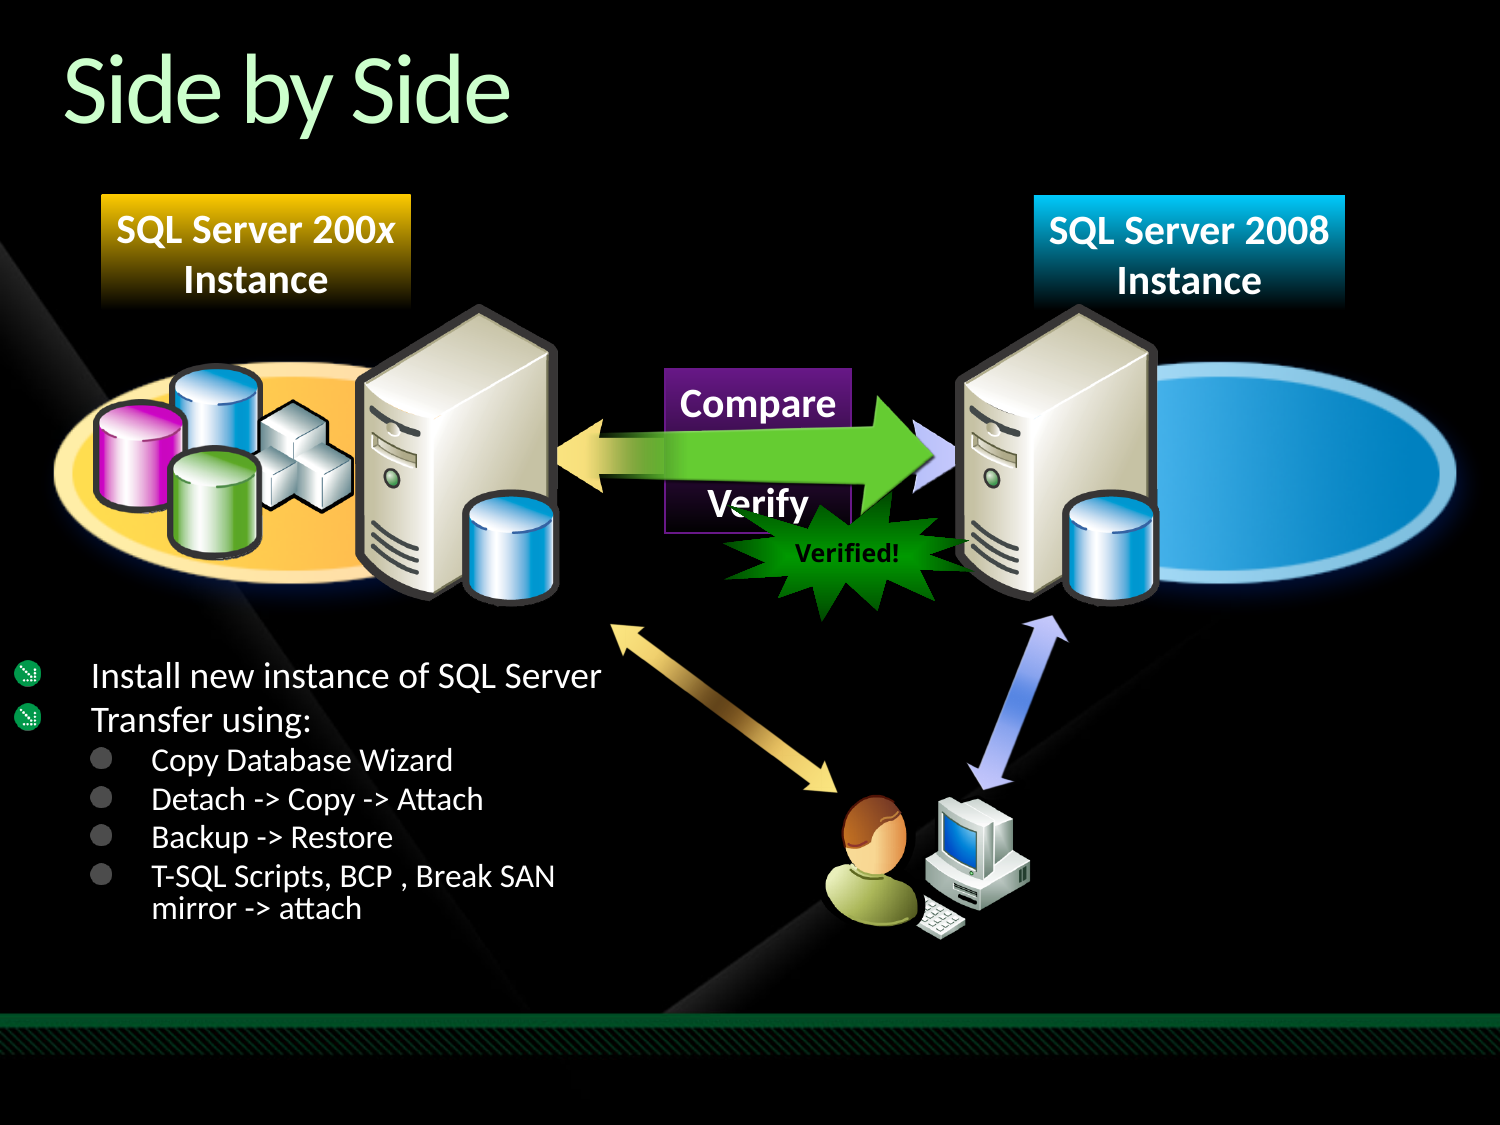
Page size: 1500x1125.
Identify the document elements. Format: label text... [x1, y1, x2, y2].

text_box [566, 368, 949, 556]
title Side by Side [62, 37, 1438, 147]
picture [90, 863, 112, 885]
picture [90, 747, 112, 769]
text_box SQL Server 200x Instance [101, 194, 411, 310]
picture [0, 0, 1500, 1125]
text_box Install new instance of SQL Server Transfer using: Copy Database Wizard Detach -> Copy -> Attach Backup -> Restore T-SQL Scripts, BCP , Break SAN mirror -> attach [0, 652, 637, 977]
picture [14, 660, 41, 687]
picture [90, 824, 112, 846]
text_box [48, 159, 1429, 368]
picture [90, 786, 112, 808]
text_box SQL Server 2008 Instance [1033, 195, 1345, 310]
picture [14, 703, 41, 731]
text_box Verified! [724, 567, 948, 623]
